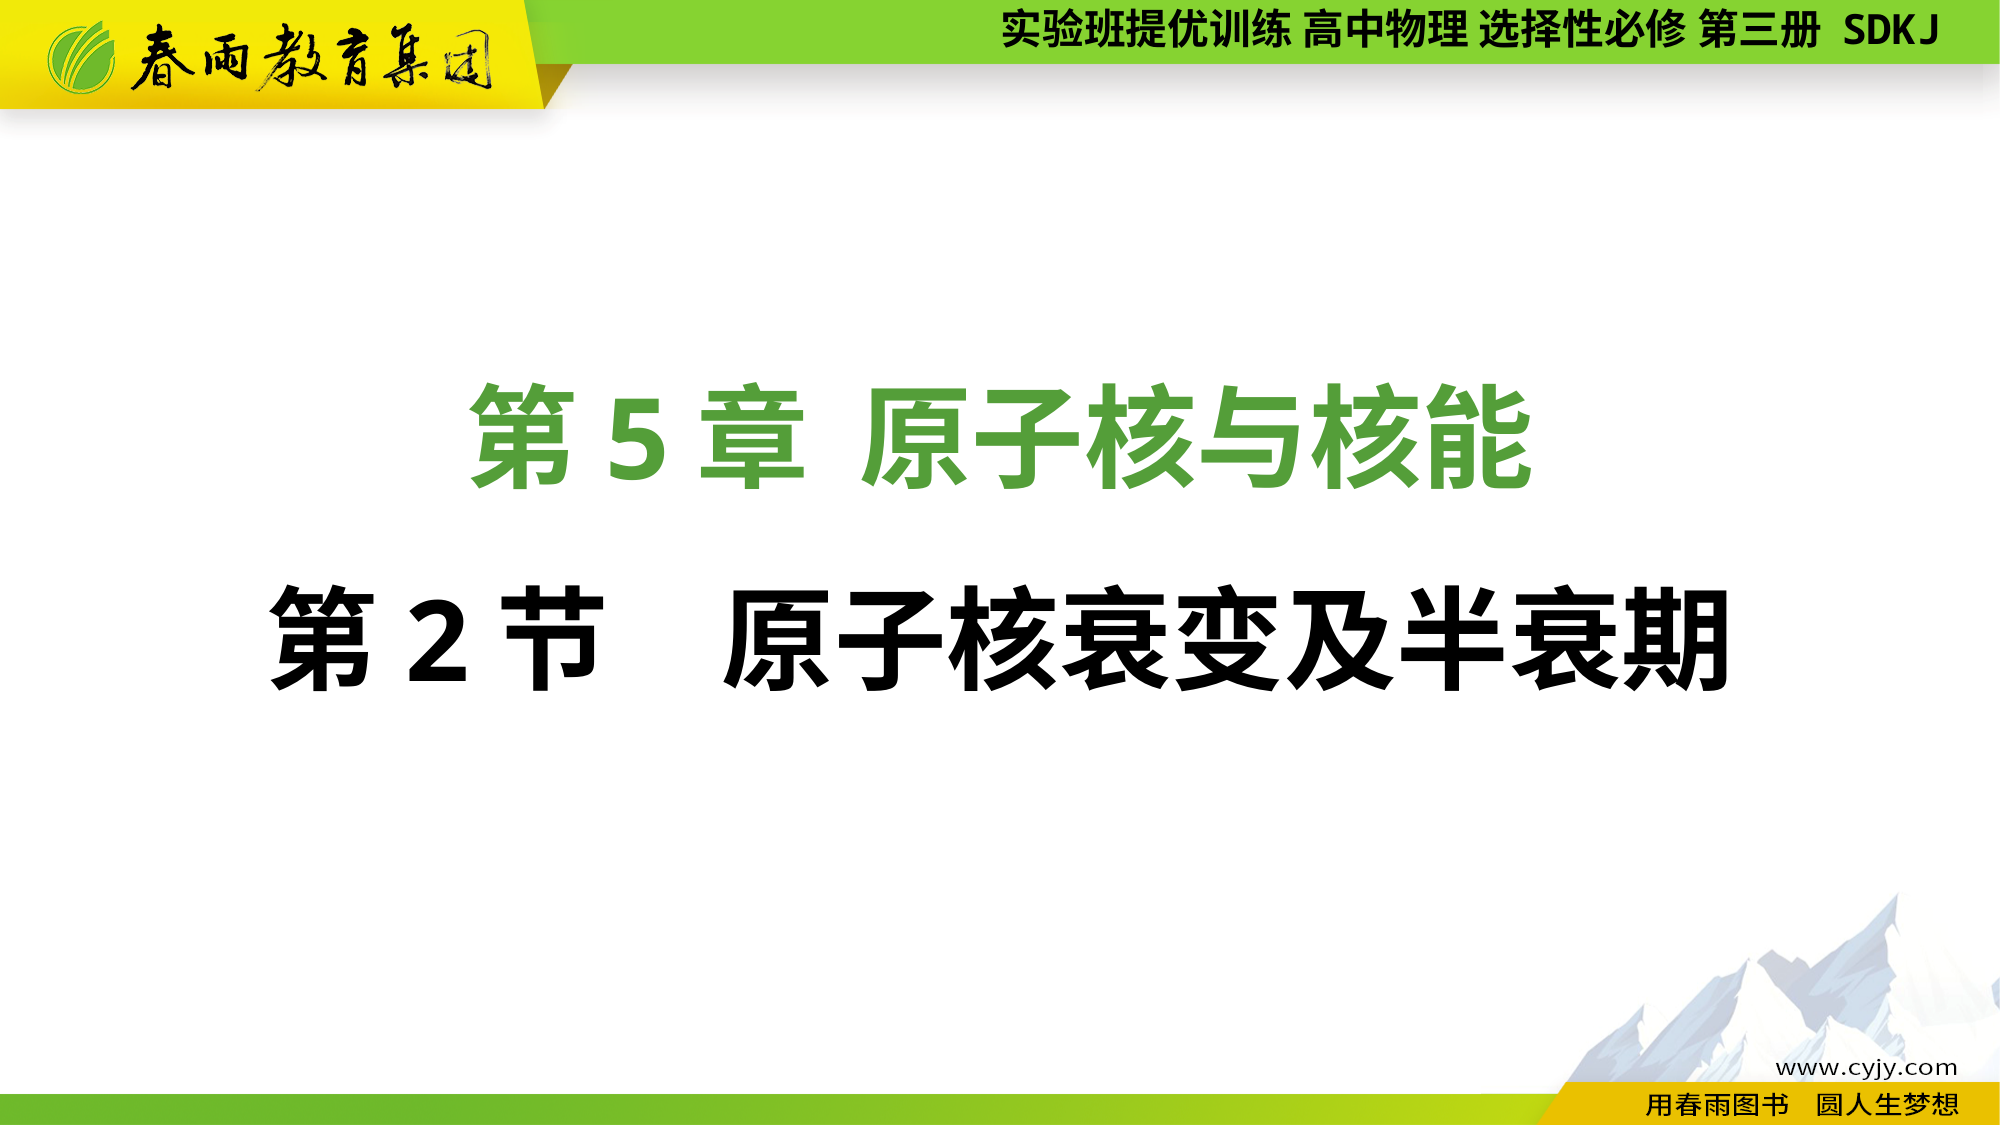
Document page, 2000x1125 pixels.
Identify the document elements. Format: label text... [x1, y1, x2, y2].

picture [0, 0, 2000, 1125]
text_box 第5章 原子核与核能 第2节 原子核衰变及半衰期 [54, 291, 1946, 712]
